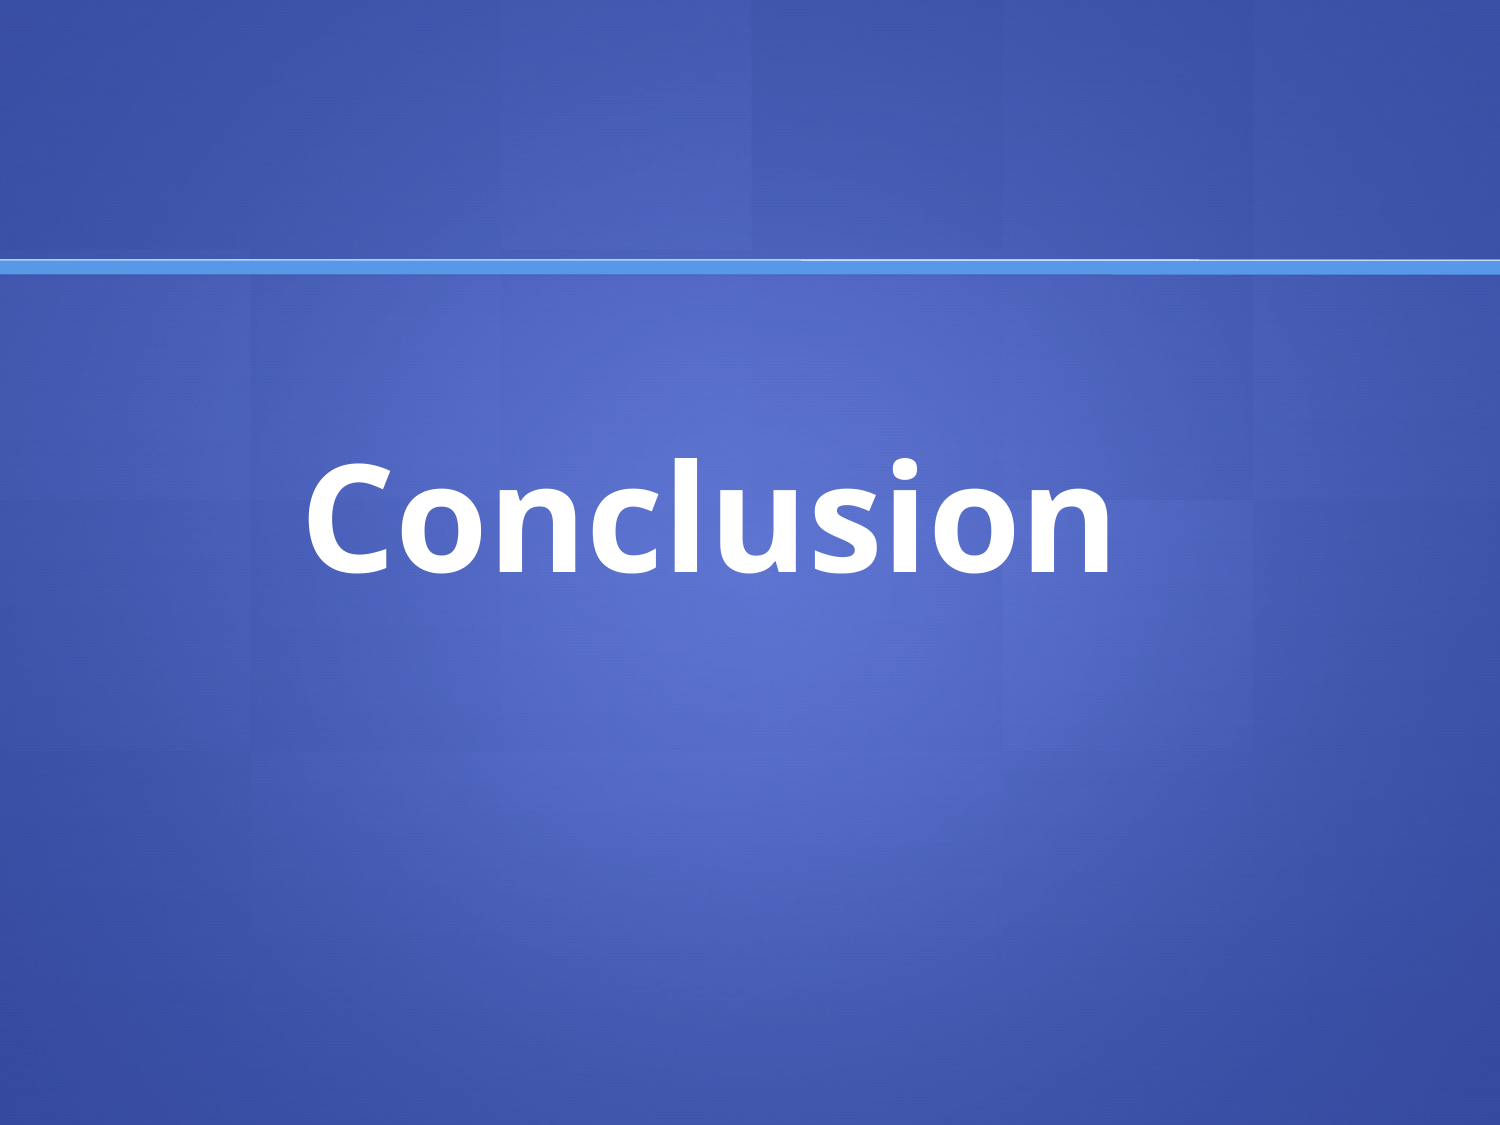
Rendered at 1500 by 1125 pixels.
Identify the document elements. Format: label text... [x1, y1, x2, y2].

title Conclusion [34, 419, 1385, 607]
